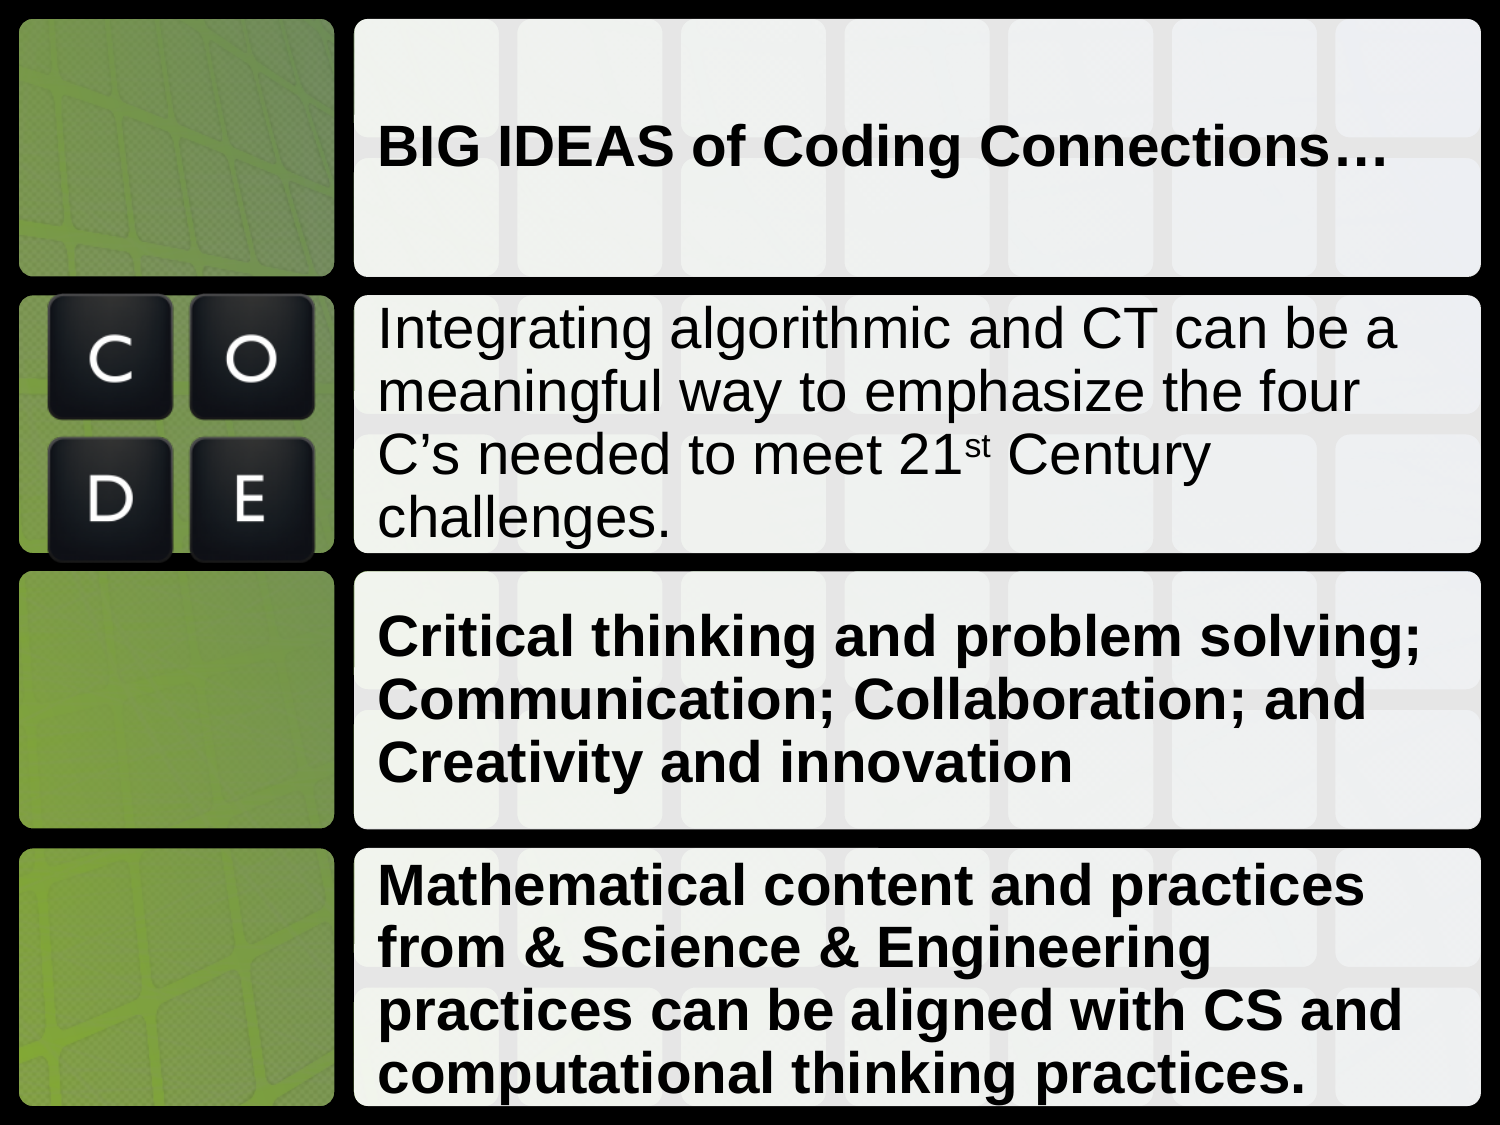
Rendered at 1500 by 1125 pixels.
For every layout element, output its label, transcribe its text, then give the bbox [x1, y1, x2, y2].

picture [19, 19, 335, 828]
list Mathematical content and practices from & Science & Engineering practices can be aligned with CS and computational thinking practices. [362, 848, 1470, 1106]
list BIG IDEAS of Coding Connections… [362, 19, 1470, 277]
list Critical thinking and problem solving; Communication; Collaboration; and Creativity and innovation [362, 571, 1470, 830]
list Integrating algorithmic and CT can be a meaningful way to emphasize the four C’s needed to meet 21st Century challenges. [362, 295, 1470, 554]
picture [19, 849, 334, 1106]
